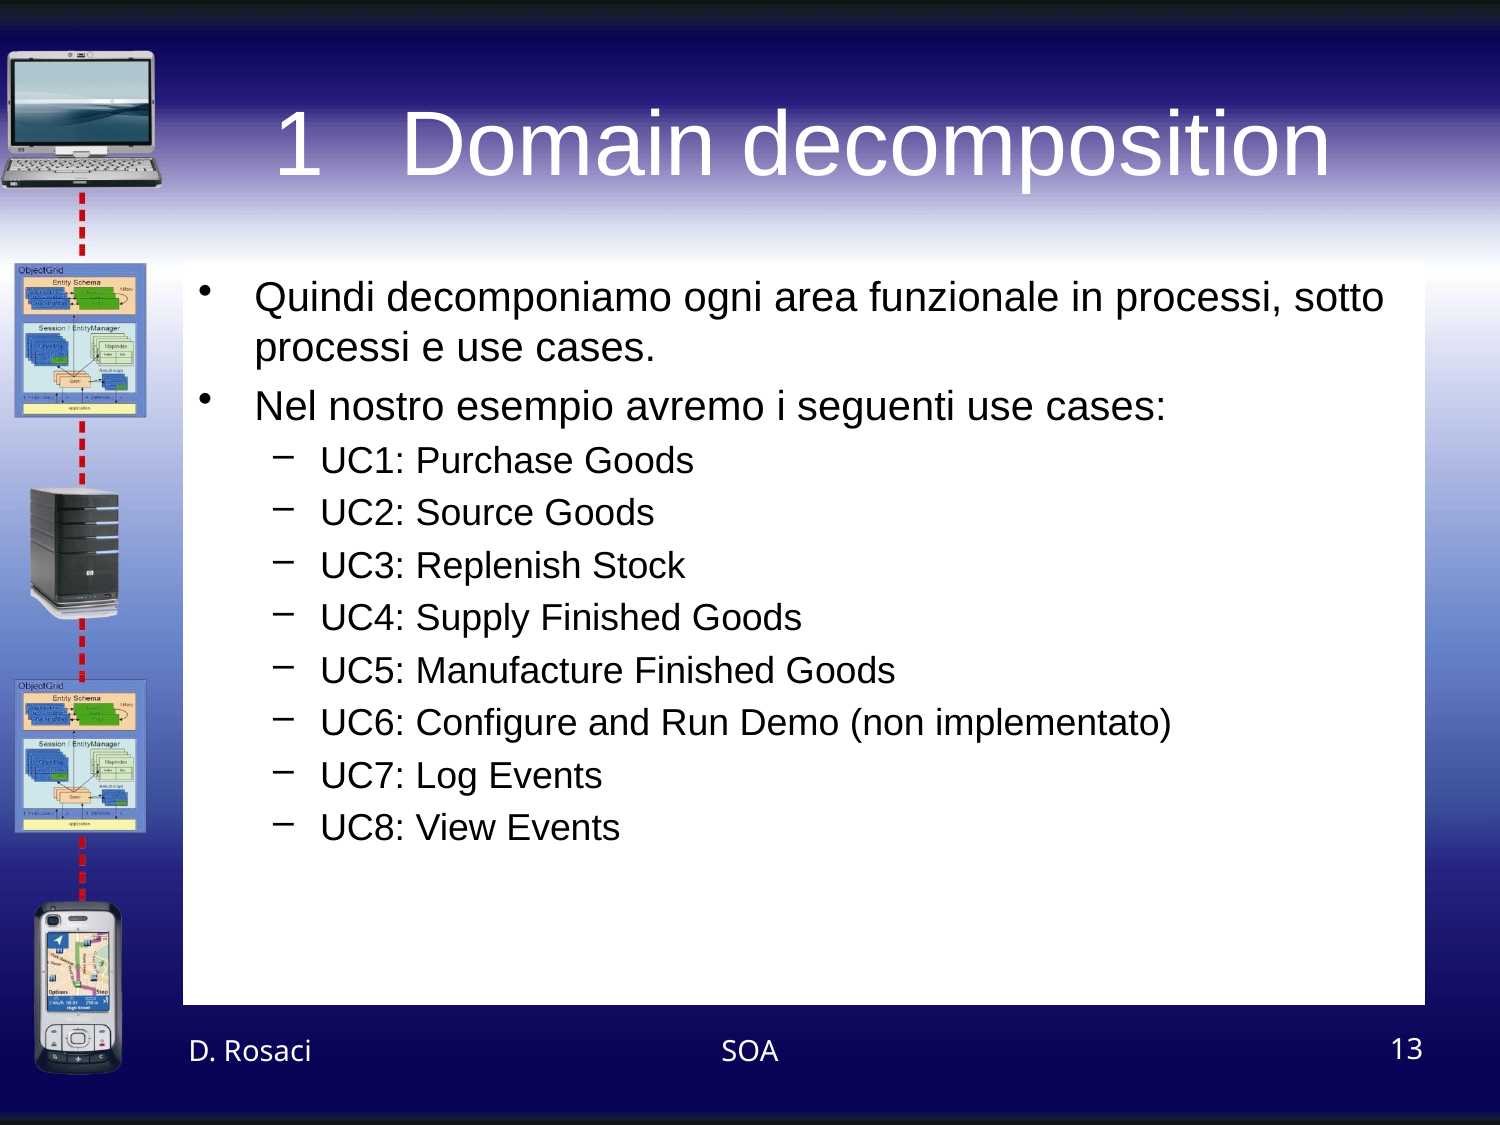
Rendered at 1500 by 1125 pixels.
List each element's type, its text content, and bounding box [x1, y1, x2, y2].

footer SOA [512, 1024, 988, 1103]
slide_number D. Rosaci [74, 1024, 426, 1103]
title 1 Domain decomposition [182, 44, 1426, 233]
picture [0, 0, 1500, 1125]
list Quindi decomponiamo ogni area funzionale in processi, sotto processi e use cases. Nel nostro esempio avremo i seguenti use cases: UC1: Purchase Goods UC2: Source Goods UC3: Replenish Stock UC4: Supply Finished Goods UC5: Manufacture Finished Goods UC6: Configure and Run Demo (non implementato) UC7: Log Events UC8: View Events [182, 262, 1426, 1006]
